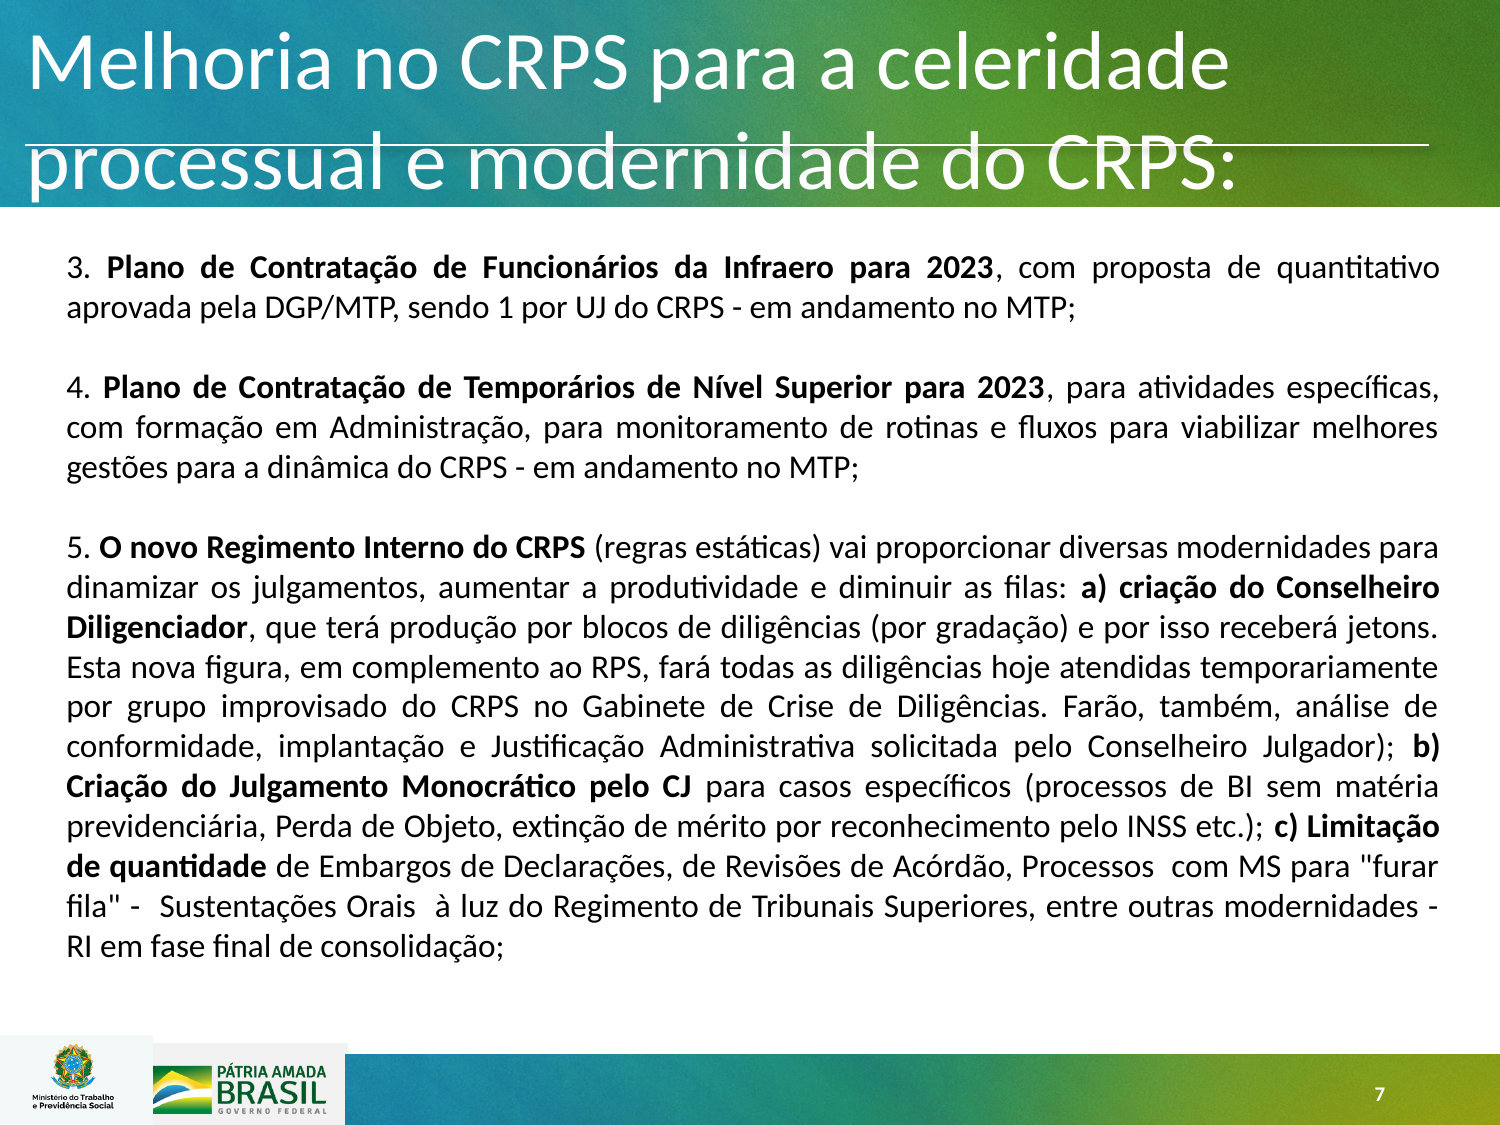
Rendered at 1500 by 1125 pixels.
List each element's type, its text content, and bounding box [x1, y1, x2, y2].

text_box 3. Plano de Contratação de Funcionários da Infraero para 2023, com proposta de quantitativo aprovada pela DGP/MTP, sendo 1 por UJ do CRPS - em andamento no MTP; 4. Plano de Contratação de Temporários de Nível Superior para 2023, para atividades específicas, com formação em Administração, para monitoramento de rotinas e fluxos para viabilizar melhores gestões para a dinâmica do CRPS - em andamento no MTP; 5. O novo Regimento Interno do CRPS (regras estáticas) vai proporcionar diversas modernidades para dinamizar os julgamentos, aumentar a produtividade e diminuir as filas: a) criação do Conselheiro Diligenciador, que terá produção por blocos de diligências (por gradação) e por isso receberá jetons. Esta nova figura, em complemento ao RPS, fará todas as diligências hoje atendidas temporariamente por grupo improvisado do CRPS no Gabinete de Crise de Diligências. Farão, também, análise de conformidade, implantação e Justificação Administrativa solicitada pelo Conselheiro Julgador); b) Criação do Julgamento Monocrático pelo CJ para casos específicos (processos de BI sem matéria previdenciária, Perda de Objeto, extinção de mérito por reconhecimento pelo INSS etc.); c) Limitação de quantidade de Embargos de Declarações, de Revisões de Acórdão, Processos com MS para "furar fila" - Sustentações Orais à luz do Regimento de Tribunais Superiores, entre outras modernidades - RI em fase final de consolidação; [51, 238, 1456, 972]
text_box Melhoria no CRPS para a celeridade processual e modernidade do CRPS: [15, 207, 1420, 212]
picture [345, 1054, 1500, 1125]
picture [0, 0, 1500, 207]
picture [0, 1035, 330, 1125]
